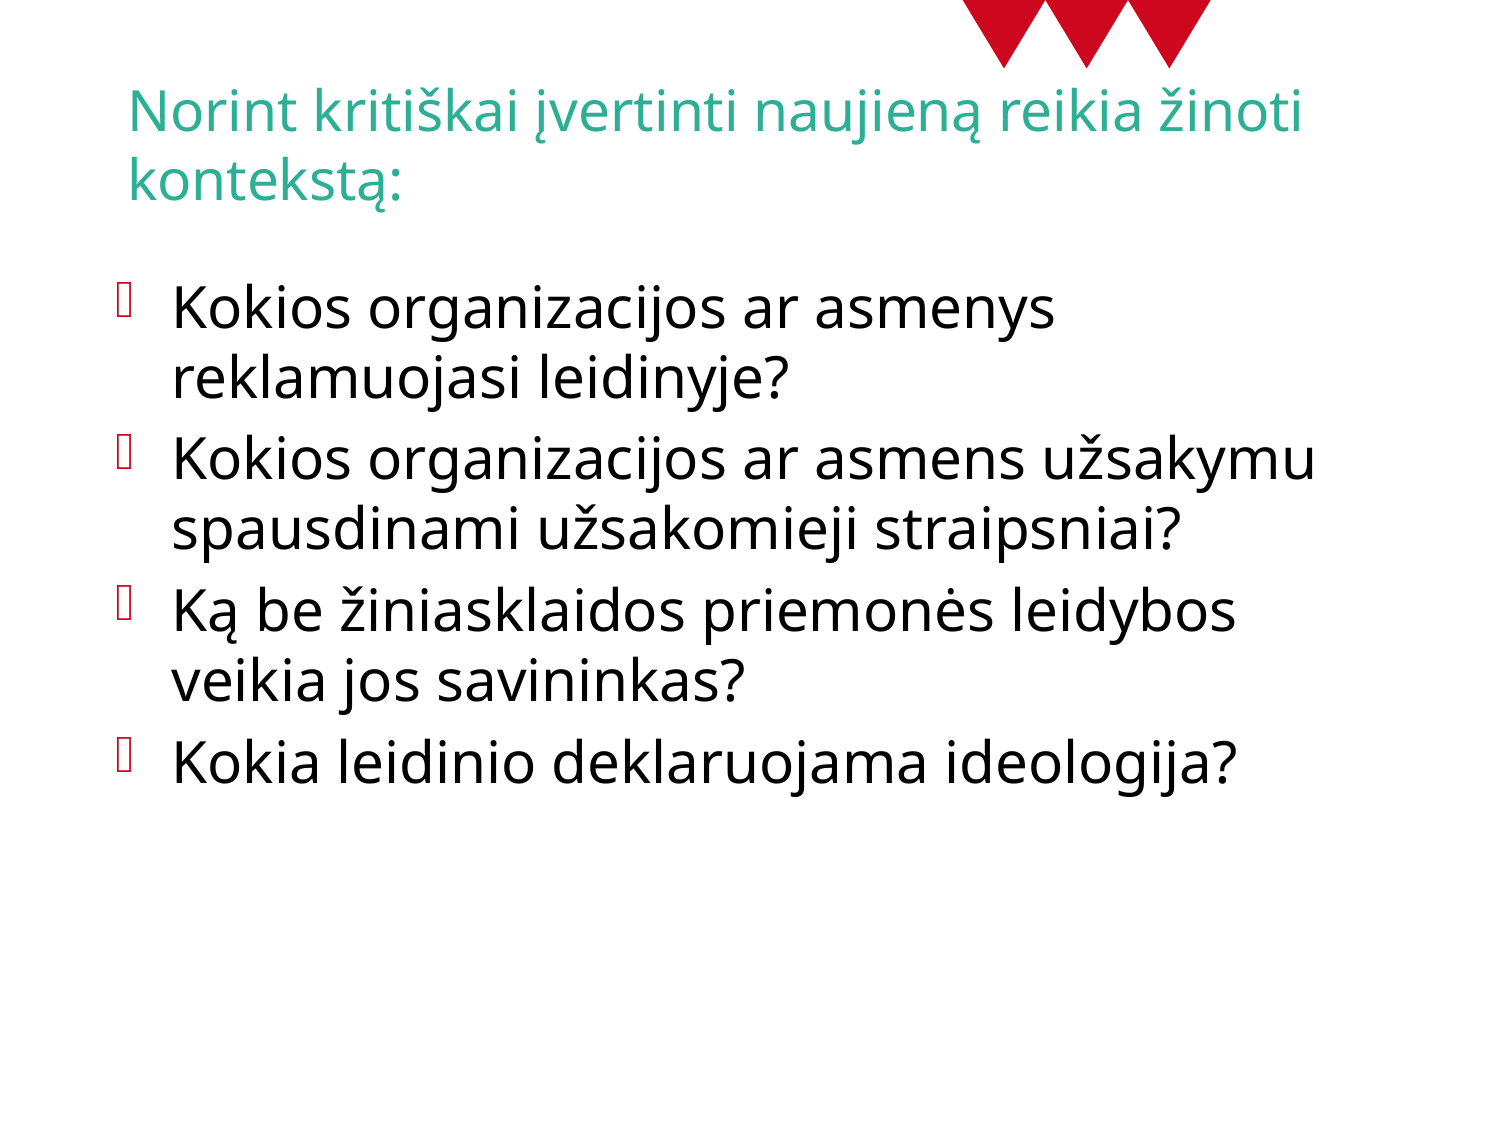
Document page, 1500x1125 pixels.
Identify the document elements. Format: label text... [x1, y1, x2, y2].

list Kokios organizacijos ar asmenys reklamuojasi leidinyje? Kokios organizacijos ar asmens užsakymu spausdinami užsakomieji straipsniai? Ką be žiniasklaidos priemonės leidybos veikia jos savininkas? Kokia leidinio deklaruojama ideologija? [100, 262, 1400, 1012]
title Norint kritiškai įvertinti naujieną reikia žinoti kontekstą: [112, 66, 1388, 220]
